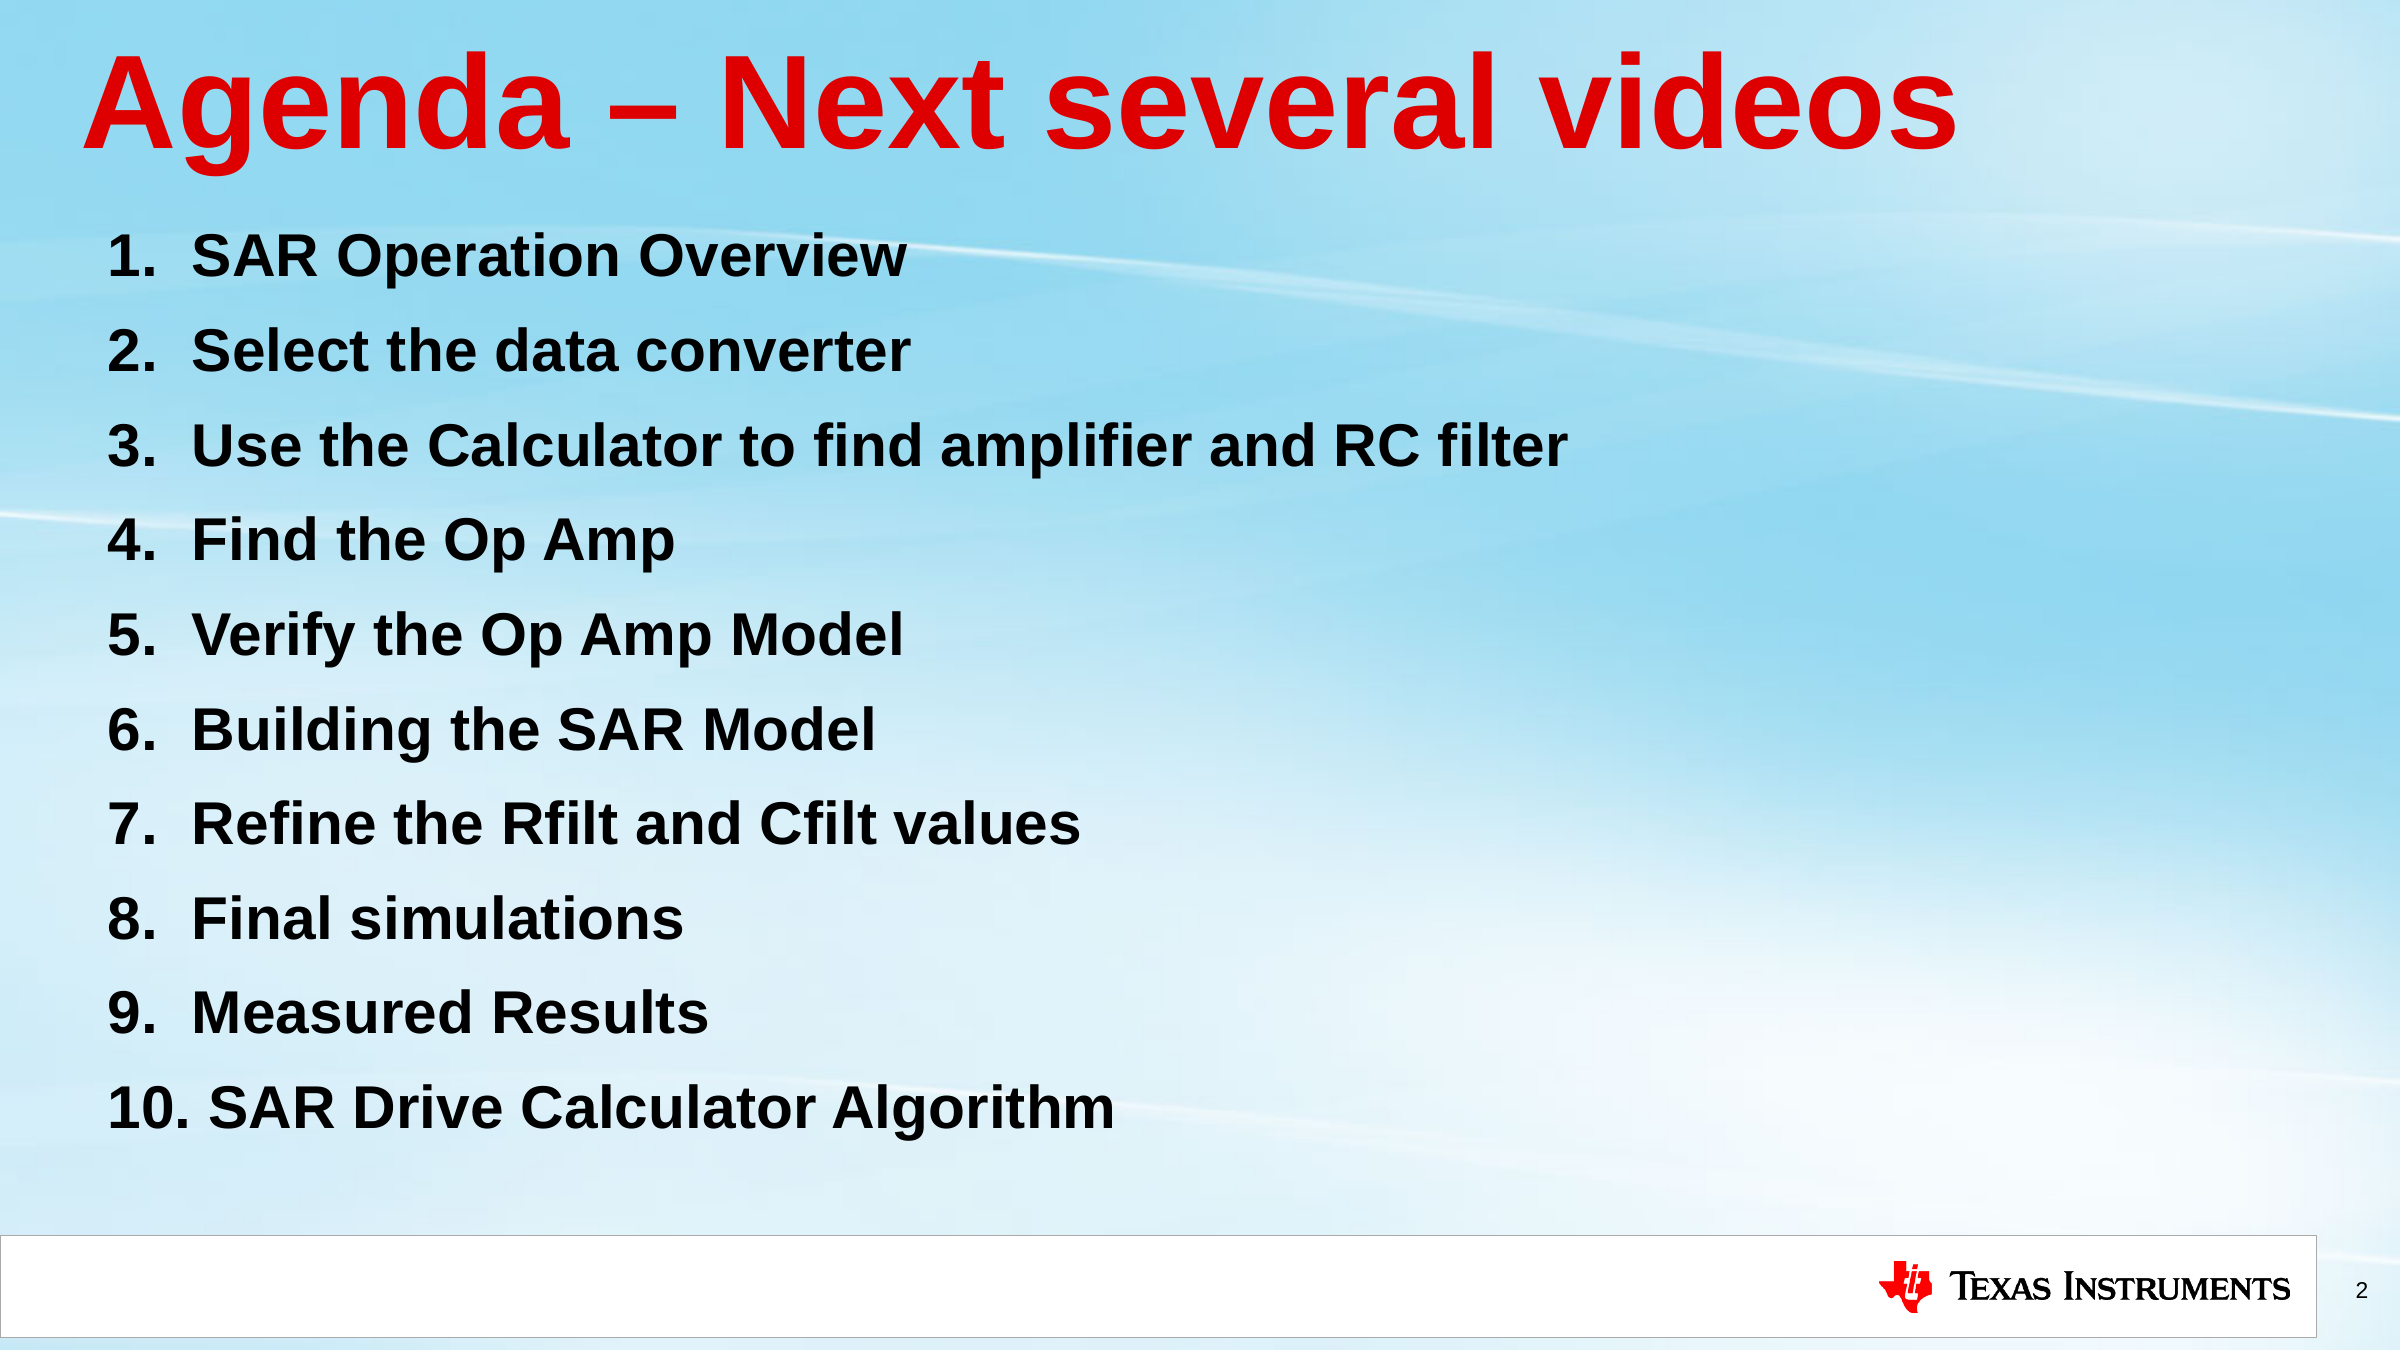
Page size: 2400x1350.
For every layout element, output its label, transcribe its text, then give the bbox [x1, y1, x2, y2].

slide_number 2 [1828, 1265, 2389, 1307]
picture [1879, 1307, 2290, 1313]
picture [1879, 1261, 2290, 1265]
text_box Agenda – Next several videos [60, 28, 2281, 189]
text_box SAR Operation Overview Select the data converter Use the Calculator to find amplifier and RC filter Find the Op Amp Verify the Op Amp Model Building the SAR Model Refine the Rfilt and Cfilt values Final simulations Measured Results SAR Drive Calculator Algorithm [87, 206, 2310, 1180]
picture [0, 0, 2400, 1350]
